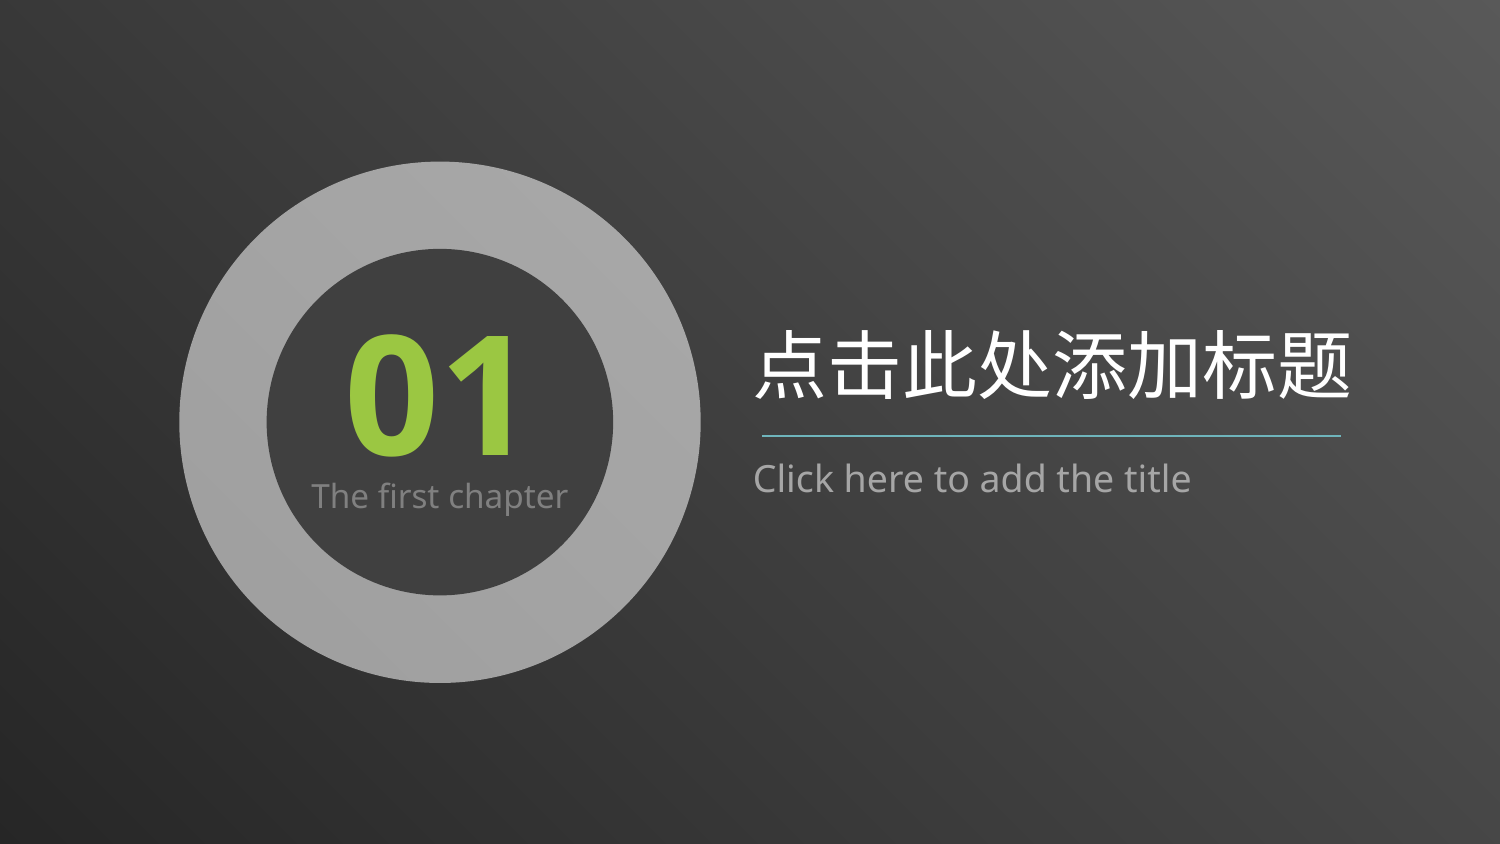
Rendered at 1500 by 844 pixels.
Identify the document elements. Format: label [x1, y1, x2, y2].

text_box [737, 310, 1398, 509]
text_box [179, 161, 701, 684]
